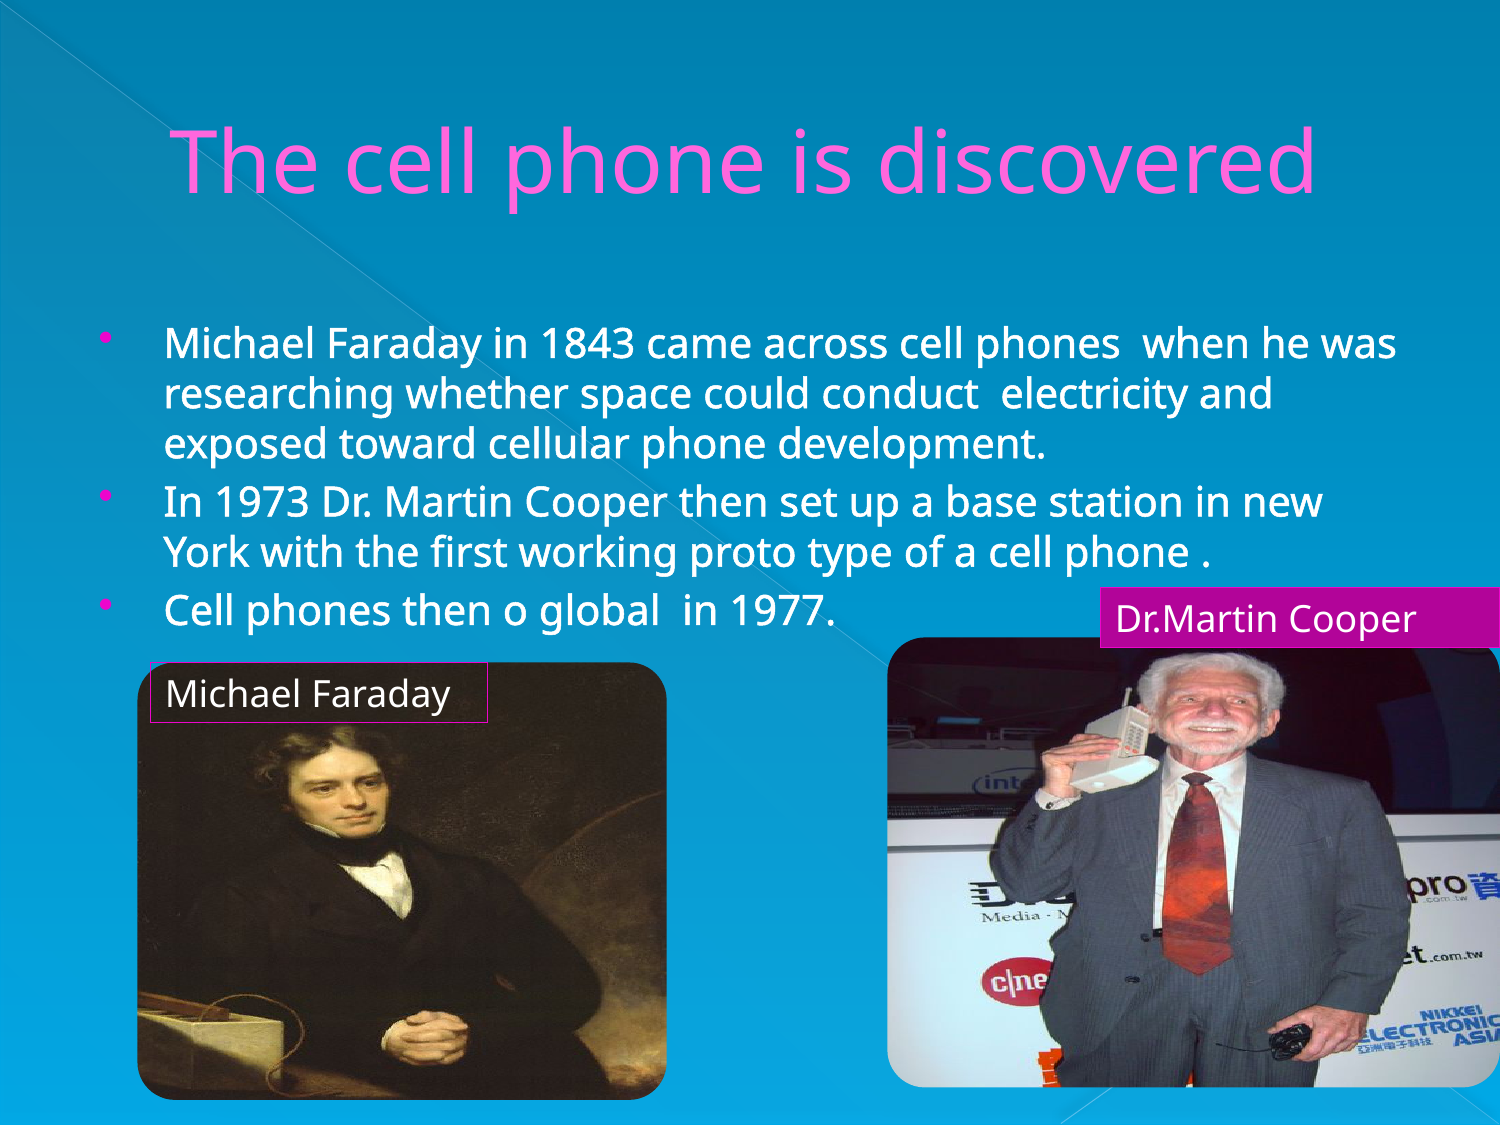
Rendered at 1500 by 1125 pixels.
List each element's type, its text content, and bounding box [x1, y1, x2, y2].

picture [888, 637, 1500, 1088]
list Michael Faraday in 1843 came across cell phones when he was researching whether space could conduct electricity and exposed toward cellular phone development. In 1973 Dr. Martin Cooper then set up a base station in new York with the first working proto type of a cell phone . Cell phones then o global in 1977. [75, 308, 1425, 1059]
text_box Dr.Martin Cooper [1100, 587, 1500, 627]
picture [138, 663, 666, 1099]
text_box [800, 449, 1431, 624]
title The cell phone is discovered [75, 43, 1425, 274]
